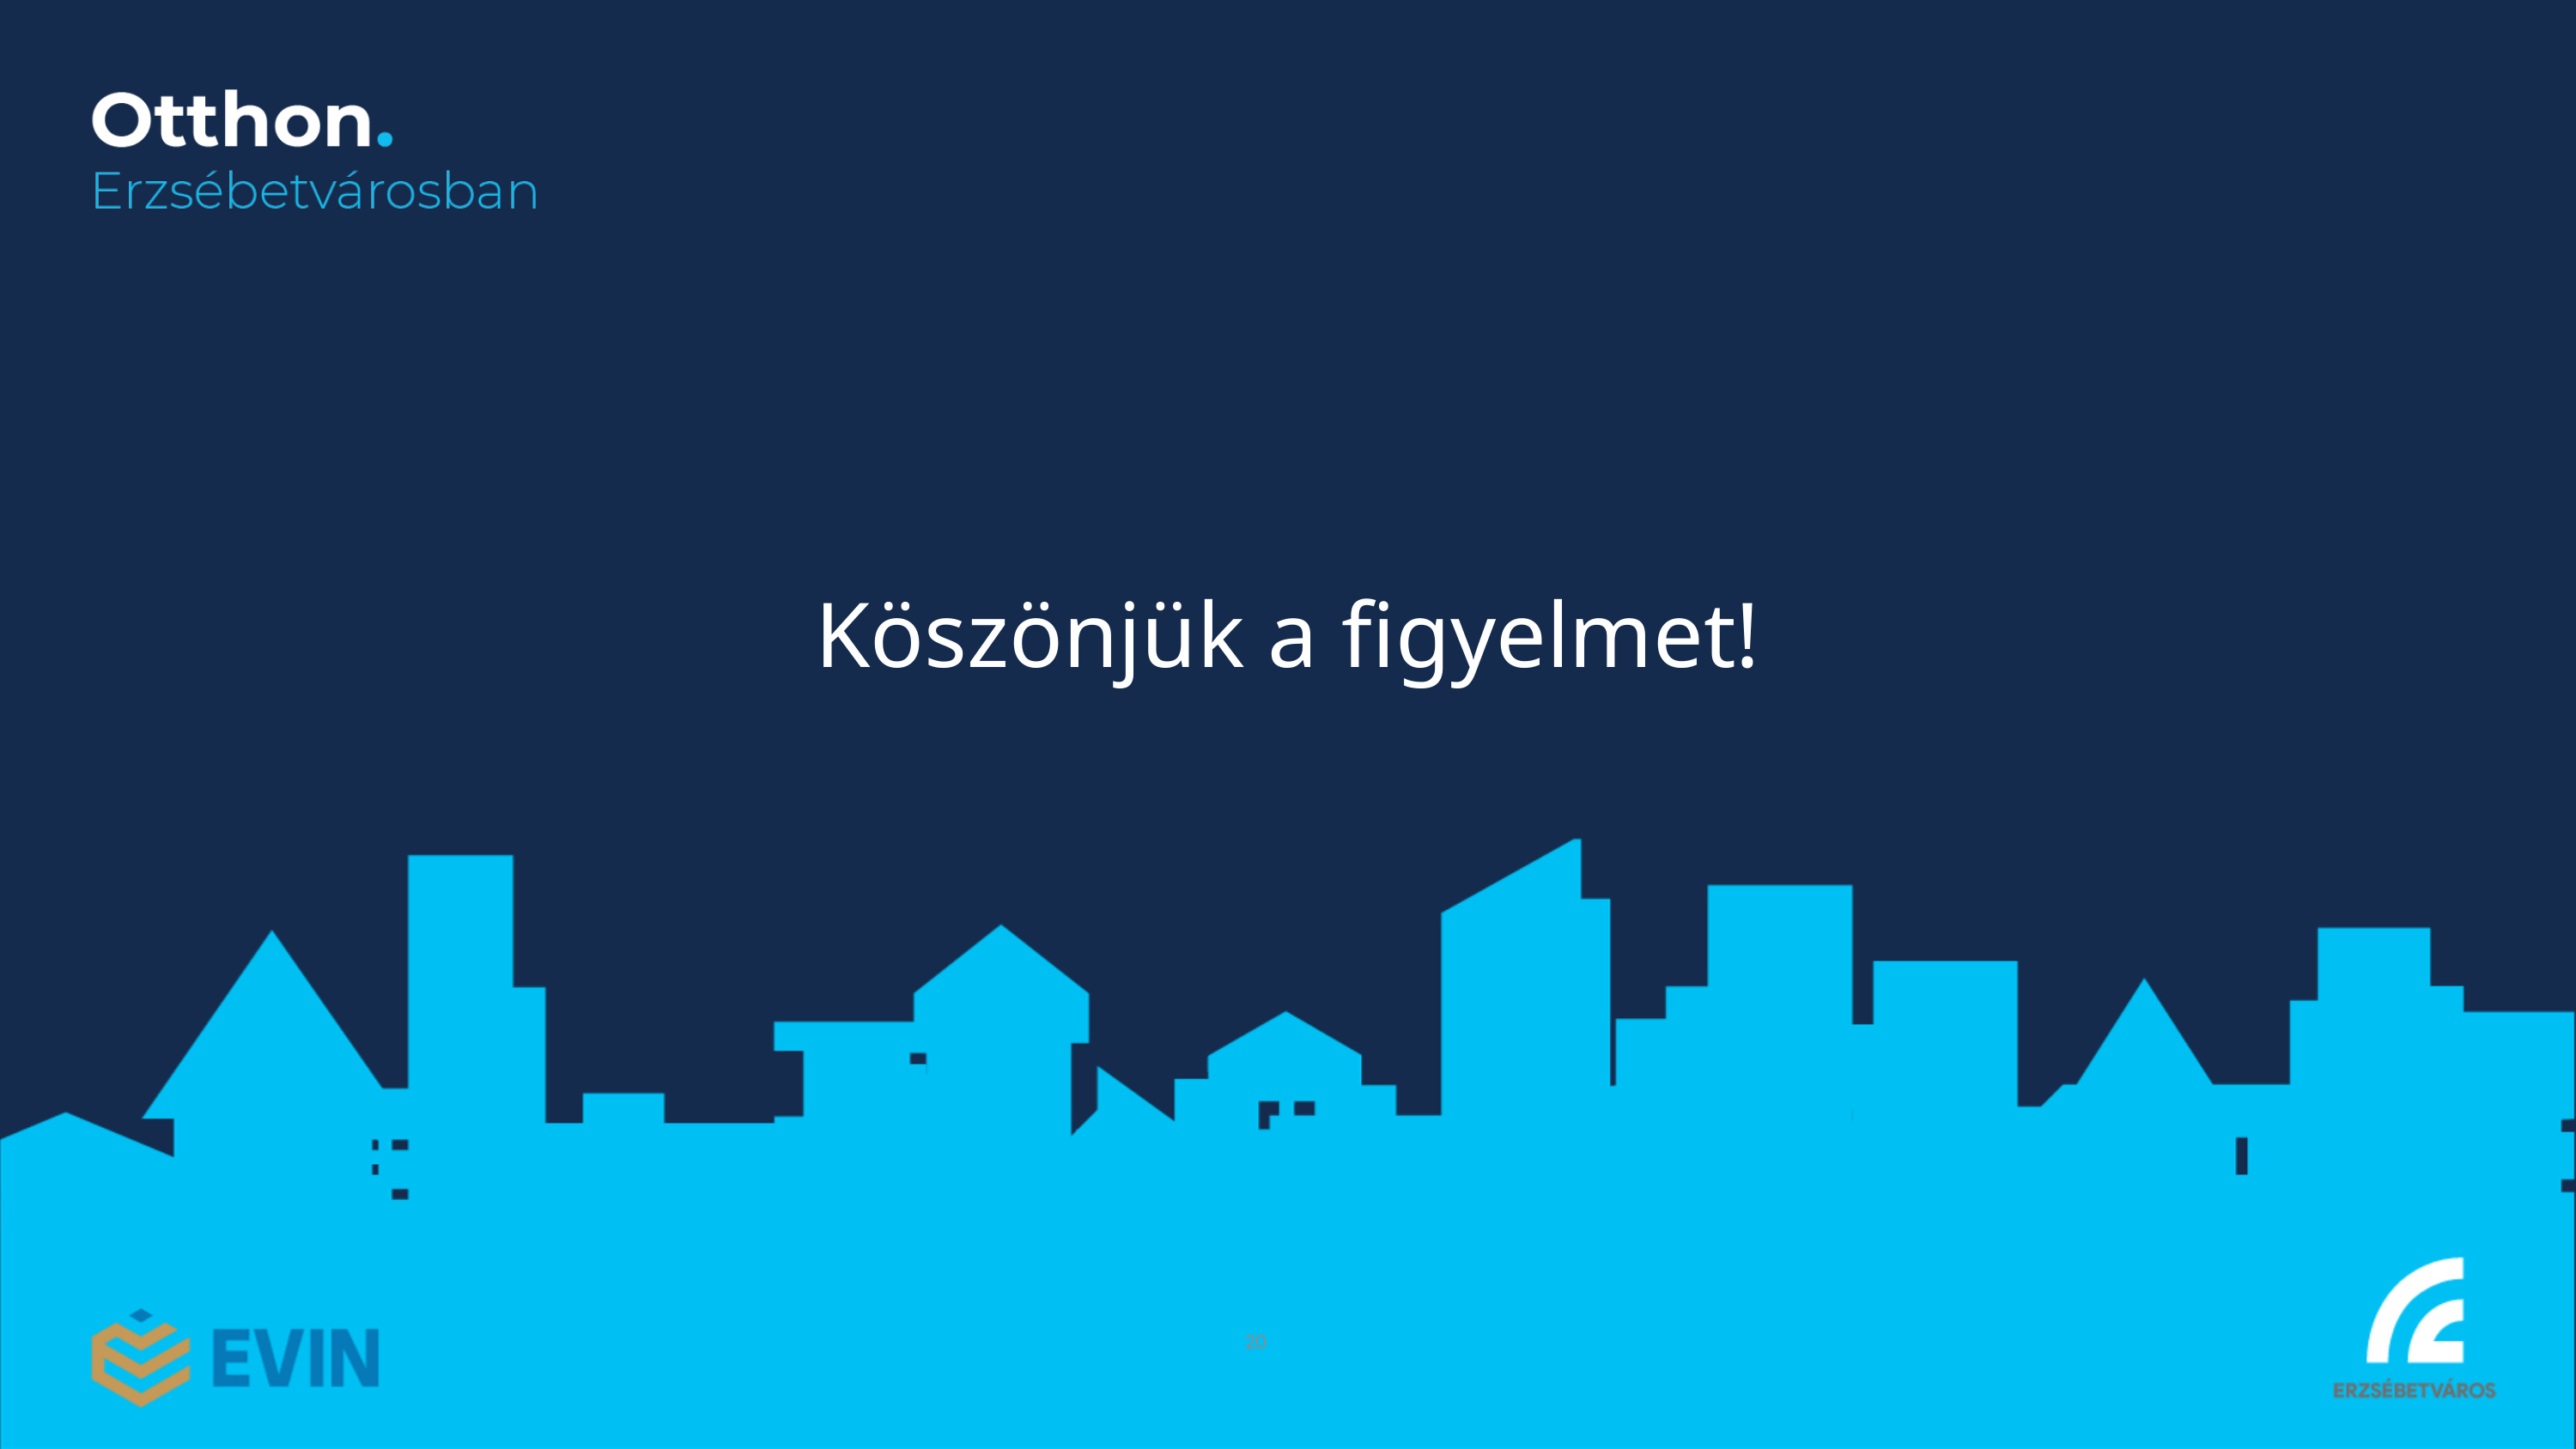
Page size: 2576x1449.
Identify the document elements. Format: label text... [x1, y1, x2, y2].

text_box Köszönjük a figyelmet! [447, 488, 2129, 685]
slide_number 20 [1105, 1314, 1406, 1367]
text_box [0, 0, 2576, 1449]
picture [64, 63, 559, 234]
